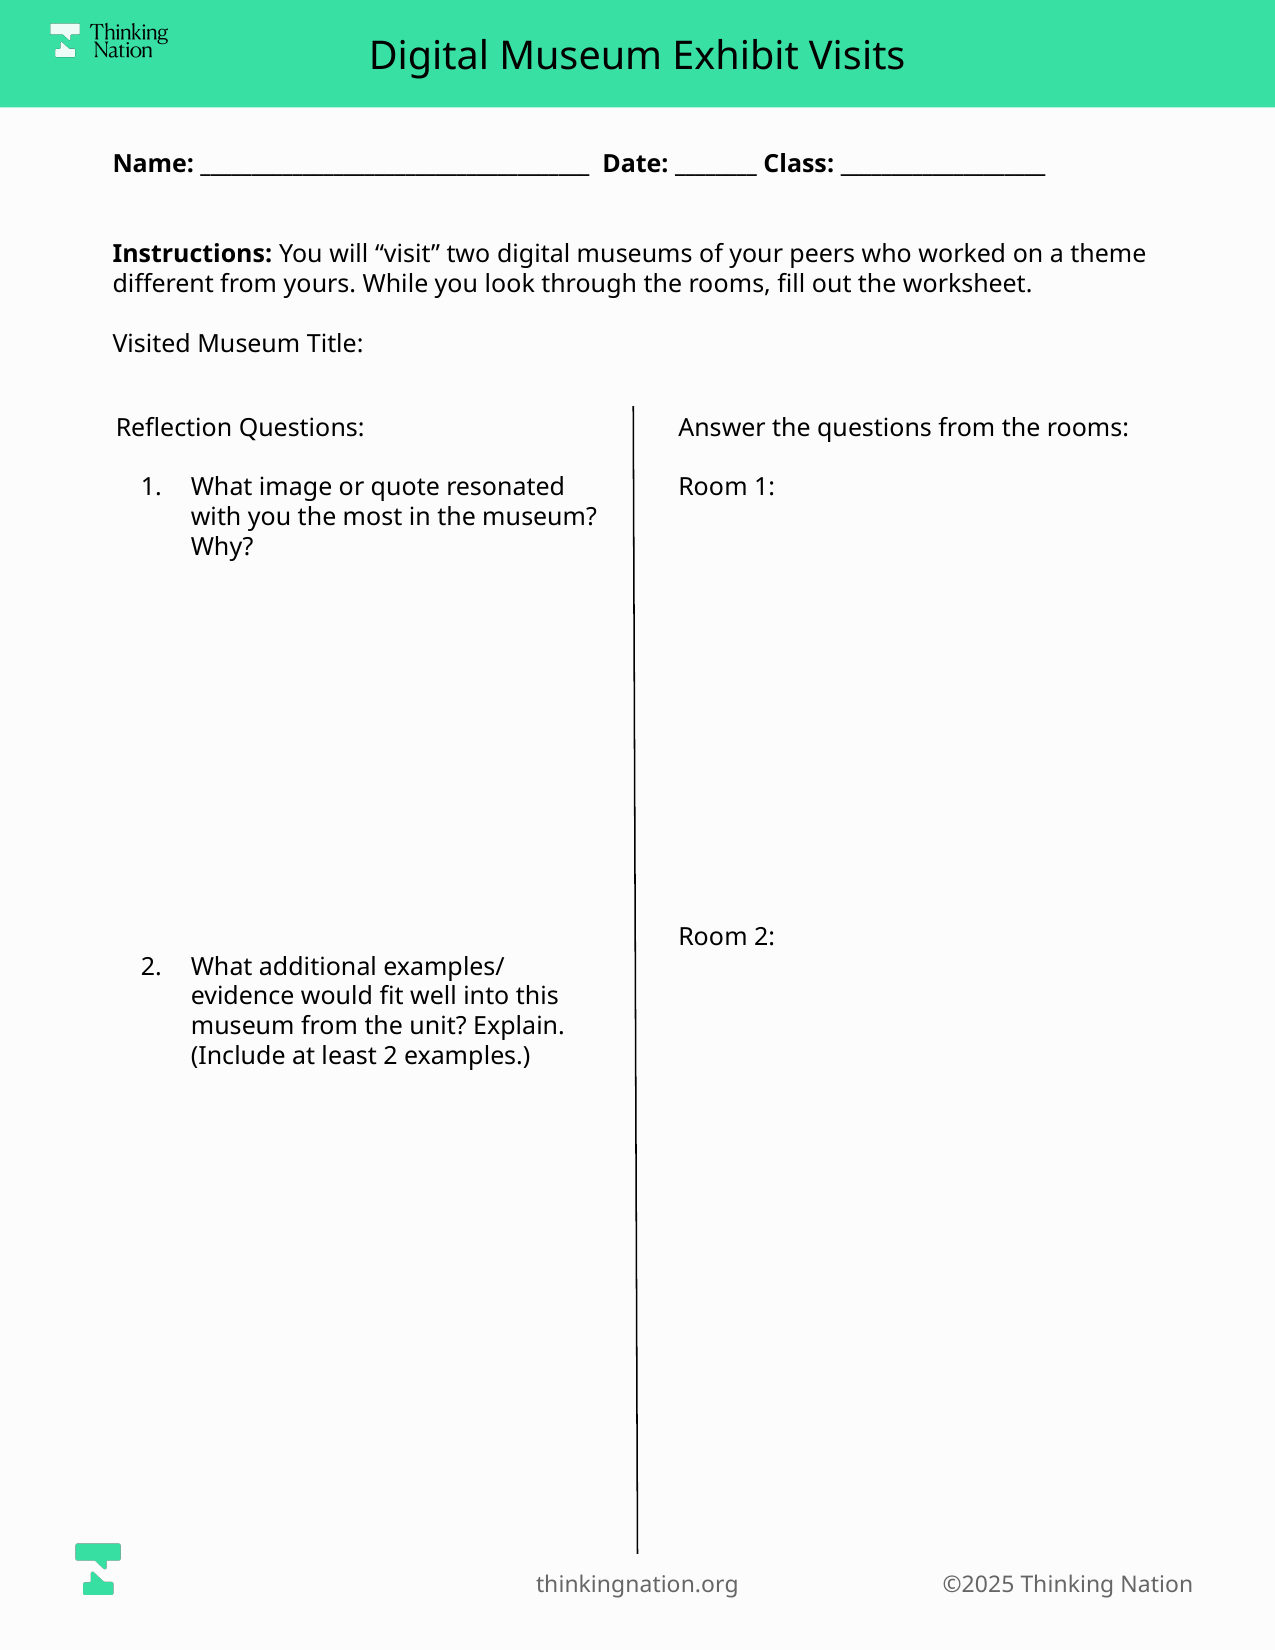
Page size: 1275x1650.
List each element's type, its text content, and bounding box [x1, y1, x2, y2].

text_box Reflection Questions: What image or quote resonated with you the most in the museum? Why? What additional examples/ evidence would fit well into this museum from the unit? Explain. (Include at least 2 examples.) [100, 396, 616, 1534]
text_box Name: ______________________________________ Date: ________ Class: ____________________ Instructions: You will “visit” two digital museums of your peers who worked on a theme different from yours. While you look through the rooms, fill out the worksheet. Visited Museum Title: [97, 132, 1178, 373]
text_box Digital Museum Exhibit Visits [0, 0, 1275, 108]
text_box thinkingnation.org [486, 1553, 789, 1605]
picture [62, 1533, 134, 1605]
text_box ©2025 Thinking Nation [907, 1553, 1210, 1605]
text_box Answer the questions from the rooms: Room 1: Room 2: [663, 396, 1179, 1534]
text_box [632, 405, 638, 1555]
picture [36, 12, 172, 69]
